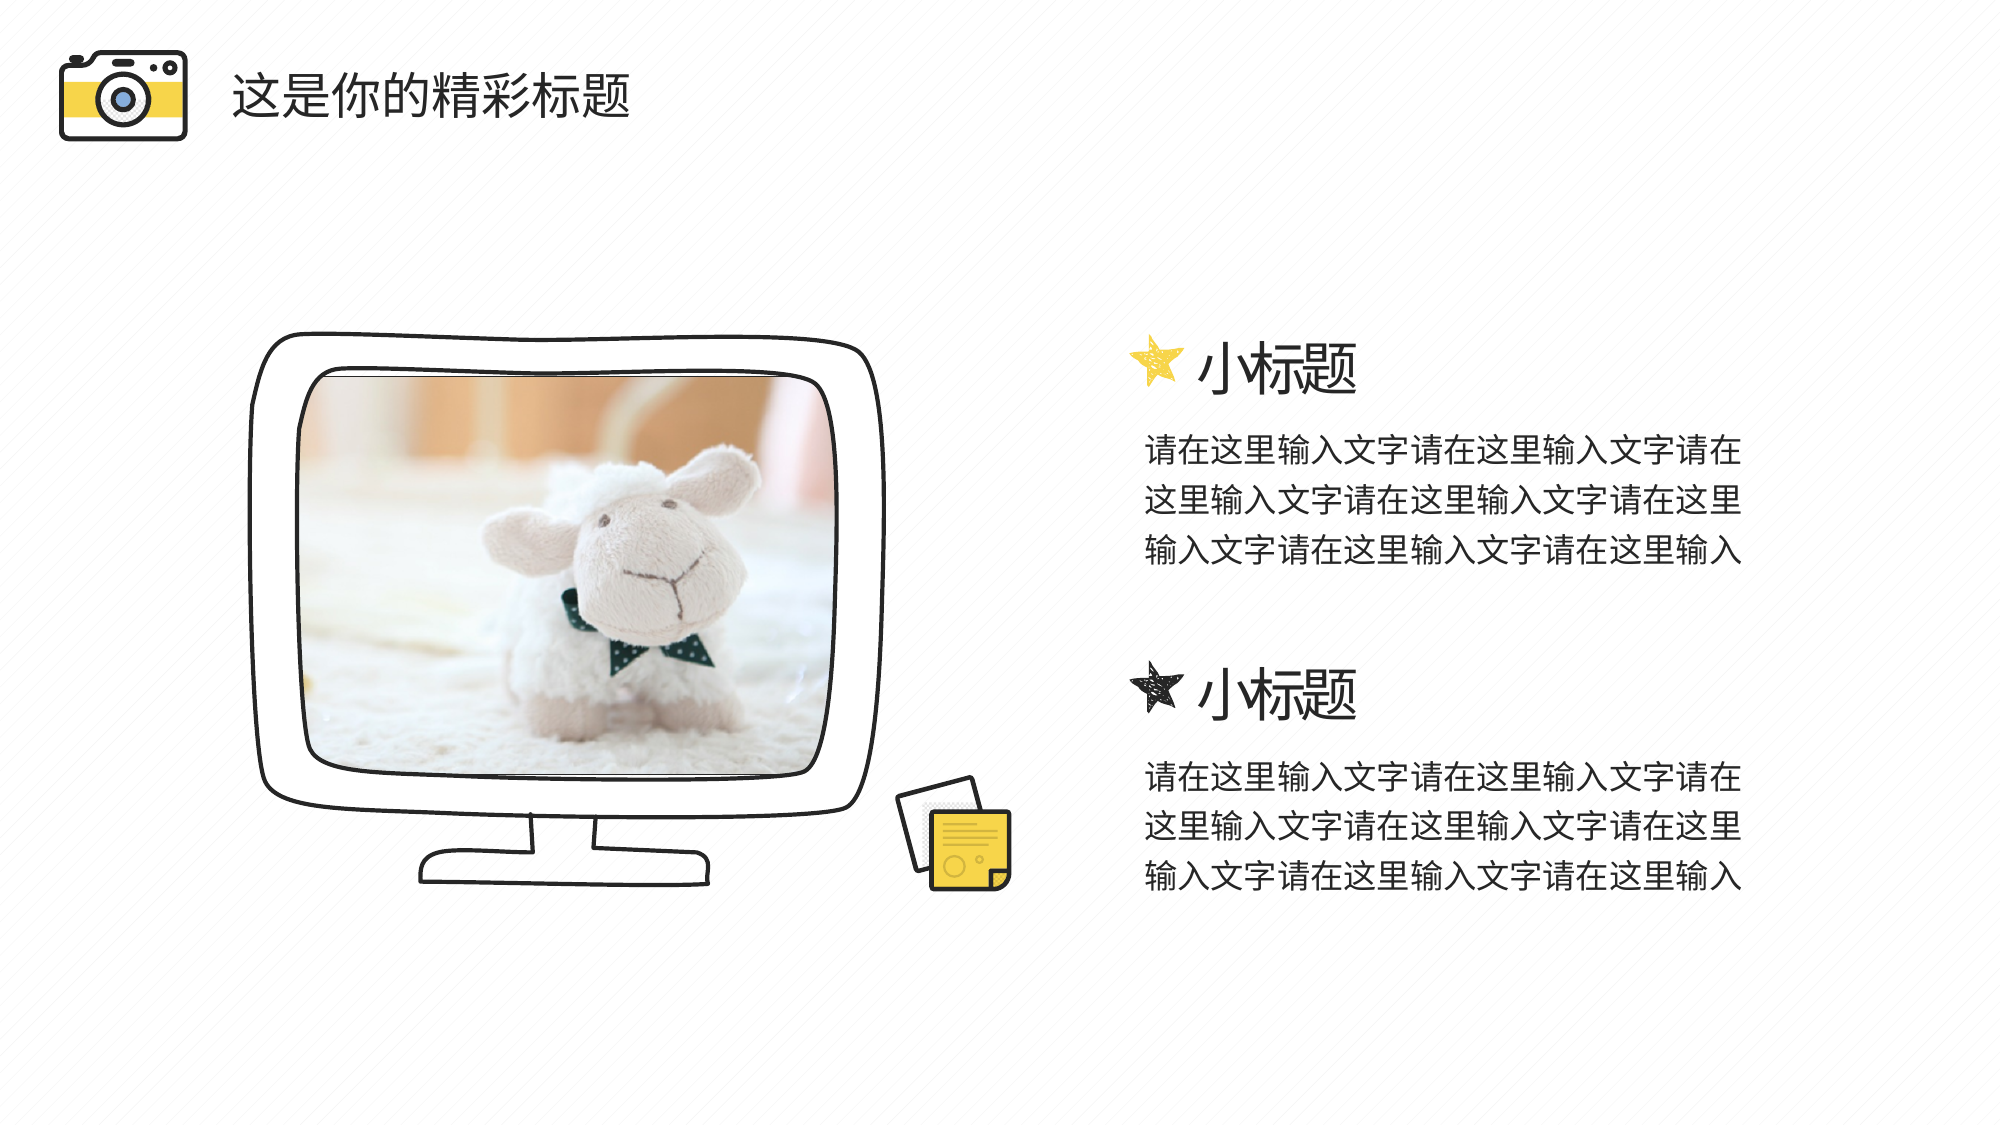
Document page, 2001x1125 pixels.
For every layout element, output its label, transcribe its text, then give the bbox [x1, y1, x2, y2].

picture [59, 49, 189, 141]
text_box 请在这里输入文字请在这里输入文字请在这里输入文字请在这里输入文字请在这里输入文字请在这里输入文字请在这里输入 [1129, 412, 1787, 577]
text_box 这是你的精彩标题 [217, 57, 689, 133]
picture [895, 774, 1012, 892]
text_box [1129, 333, 1185, 388]
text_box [249, 333, 884, 885]
text_box 小标题 [1181, 651, 1374, 736]
text_box 小标题 [1181, 324, 1374, 410]
text_box 请在这里输入文字请在这里输入文字请在这里输入文字请在这里输入文字请在这里输入文字请在这里输入文字请在这里输入 [1129, 738, 1787, 903]
text_box [1129, 660, 1185, 714]
